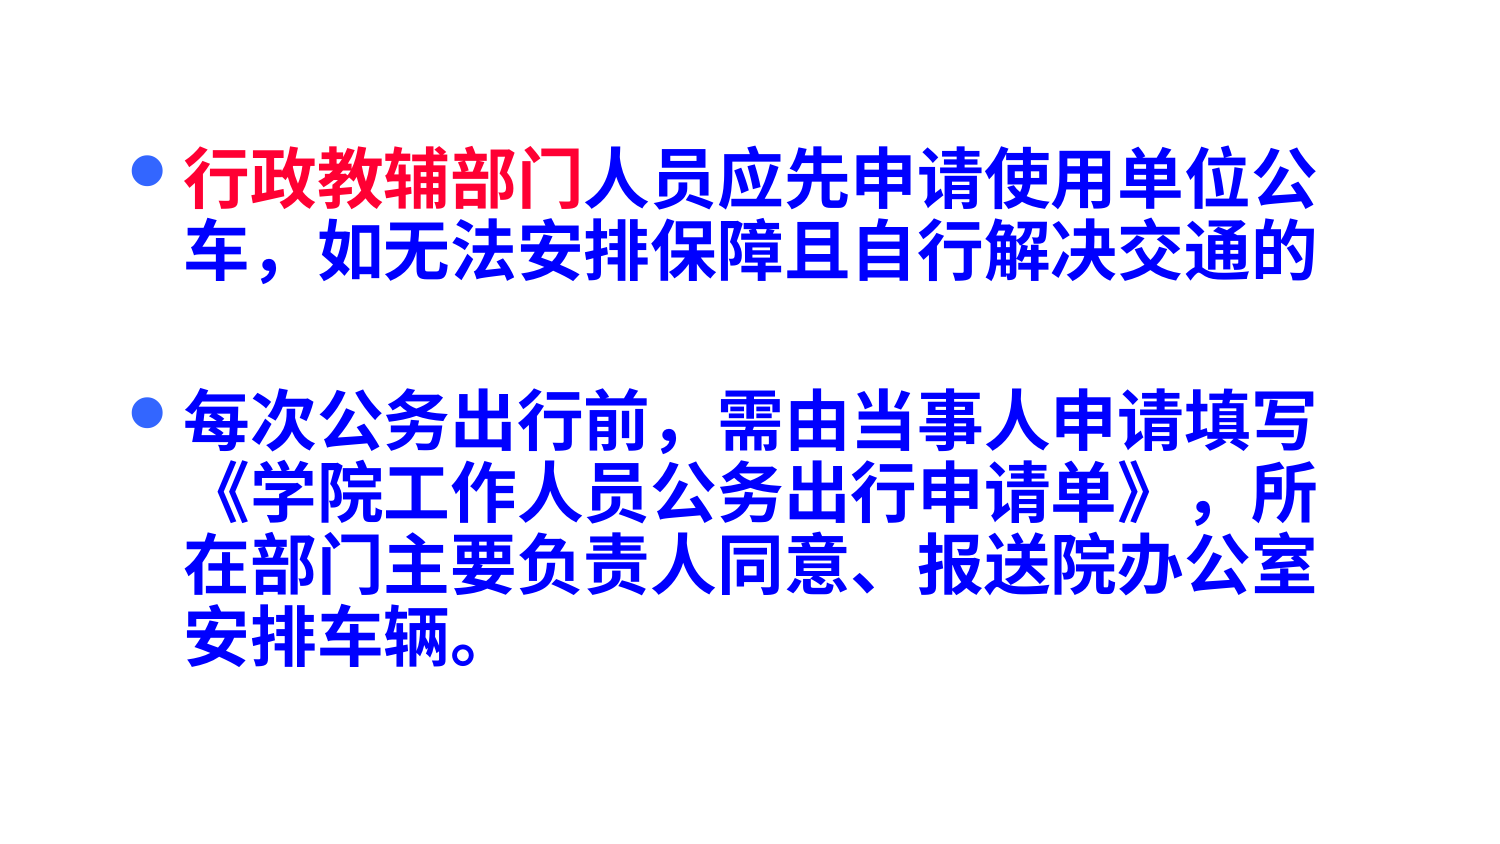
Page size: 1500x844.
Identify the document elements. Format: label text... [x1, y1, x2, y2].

list 行政教辅部门人员应先申请使用单位公车，如无法安排保障且自行解决交通的 每次公务出行前，需由当事人申请填写《学院工作人员公务出行申请单》，所在部门主要负责人同意、报送院办公室安排车辆。 [111, 138, 1388, 742]
